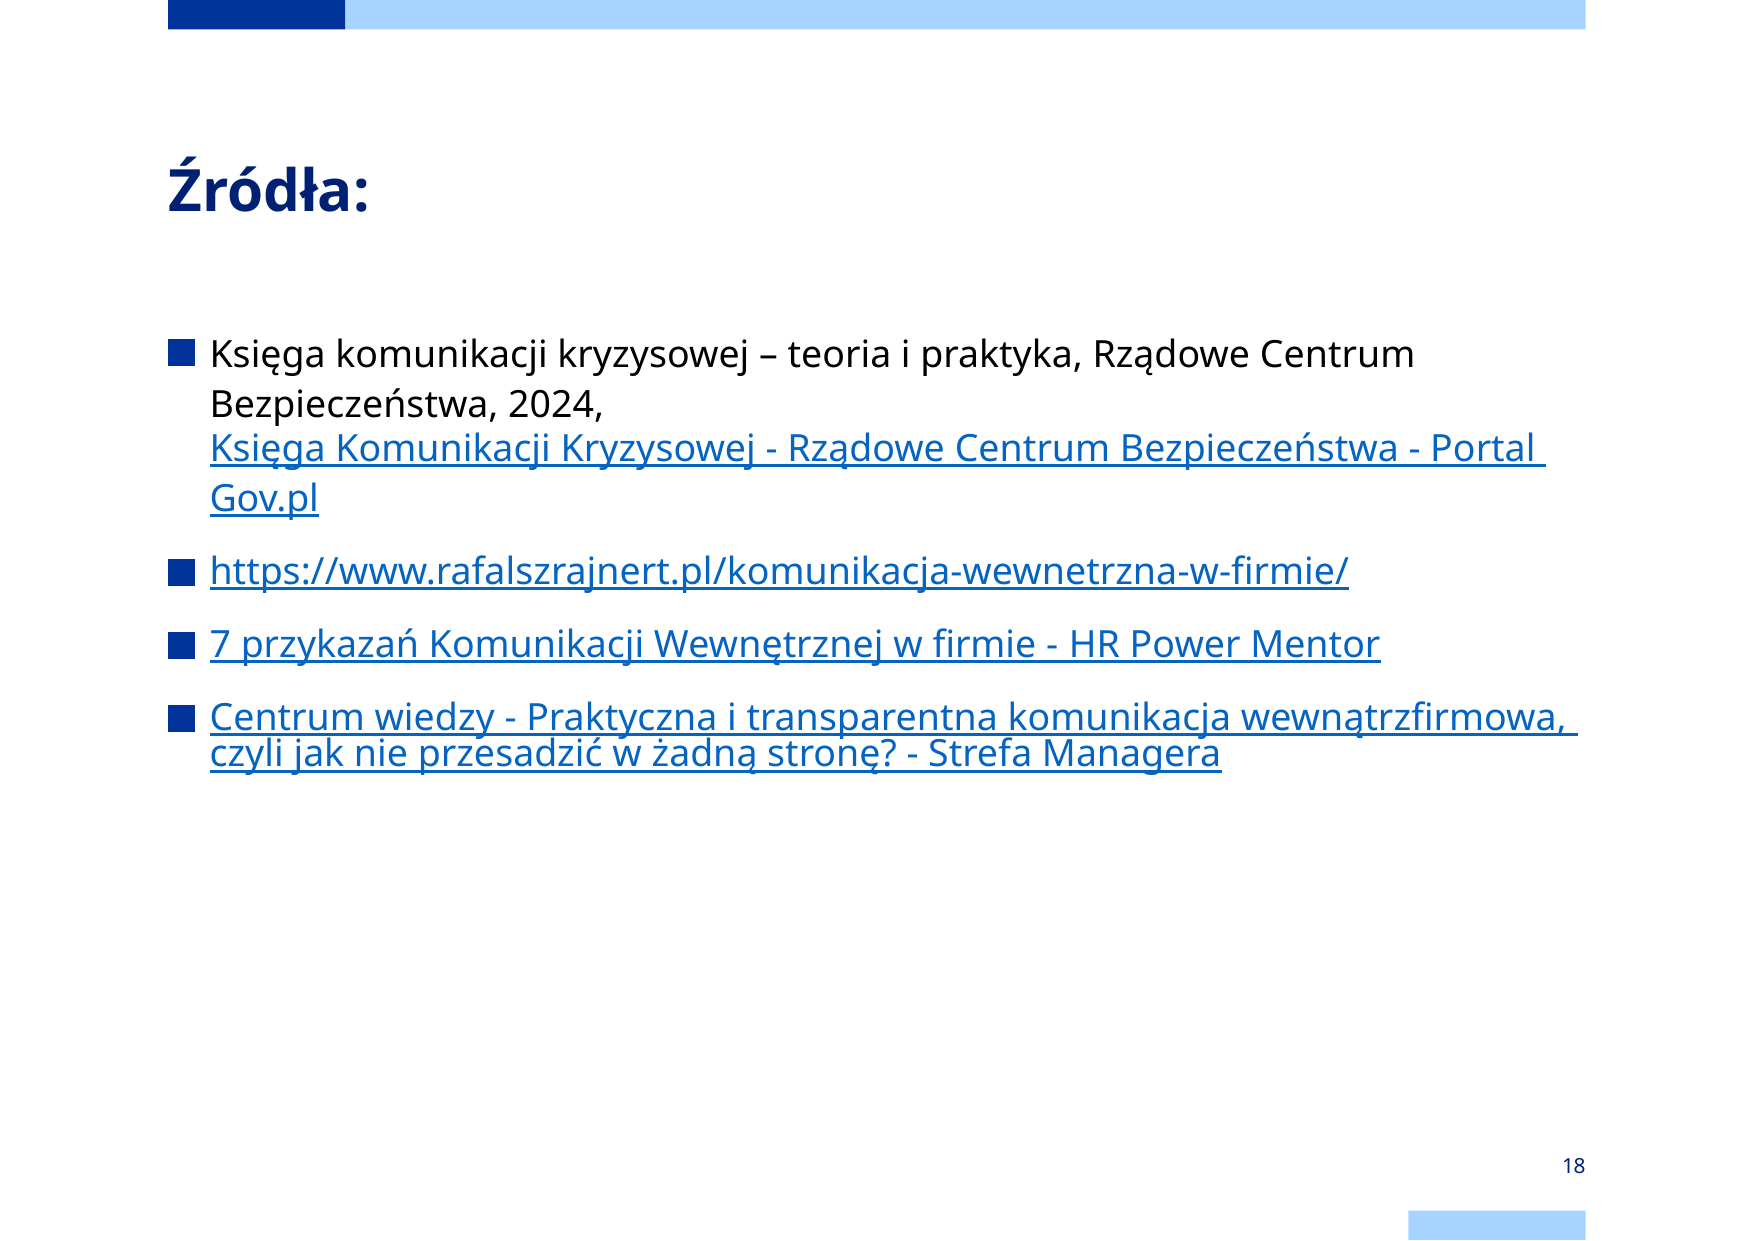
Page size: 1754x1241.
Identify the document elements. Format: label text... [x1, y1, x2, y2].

slide_number 18 [1408, 1151, 1586, 1182]
picture [168, 559, 195, 586]
title Źródła: [168, 147, 1586, 324]
picture [168, 705, 195, 732]
picture [168, 339, 195, 366]
picture [168, 632, 195, 659]
list Księga komunikacji kryzysowej – teoria i praktyka, Rządowe Centrum Bezpieczeństwa, 2024, Księga Komunikacji Kryzysowej - Rządowe Centrum Bezpieczeństwa - Portal Gov.pl https://www.rafalszrajnert.pl/komunikacja-wewnetrzna-w-firmie/ 7 przykazań Komunikacji Wewnętrznej w firmie - HR Power Mentor Centrum wiedzy - Praktyczna i transparentna komunikacja wewnątrzfirmowa, czyli jak nie przesadzić w żadną stronę? - Strefa Managera [168, 324, 1586, 1093]
